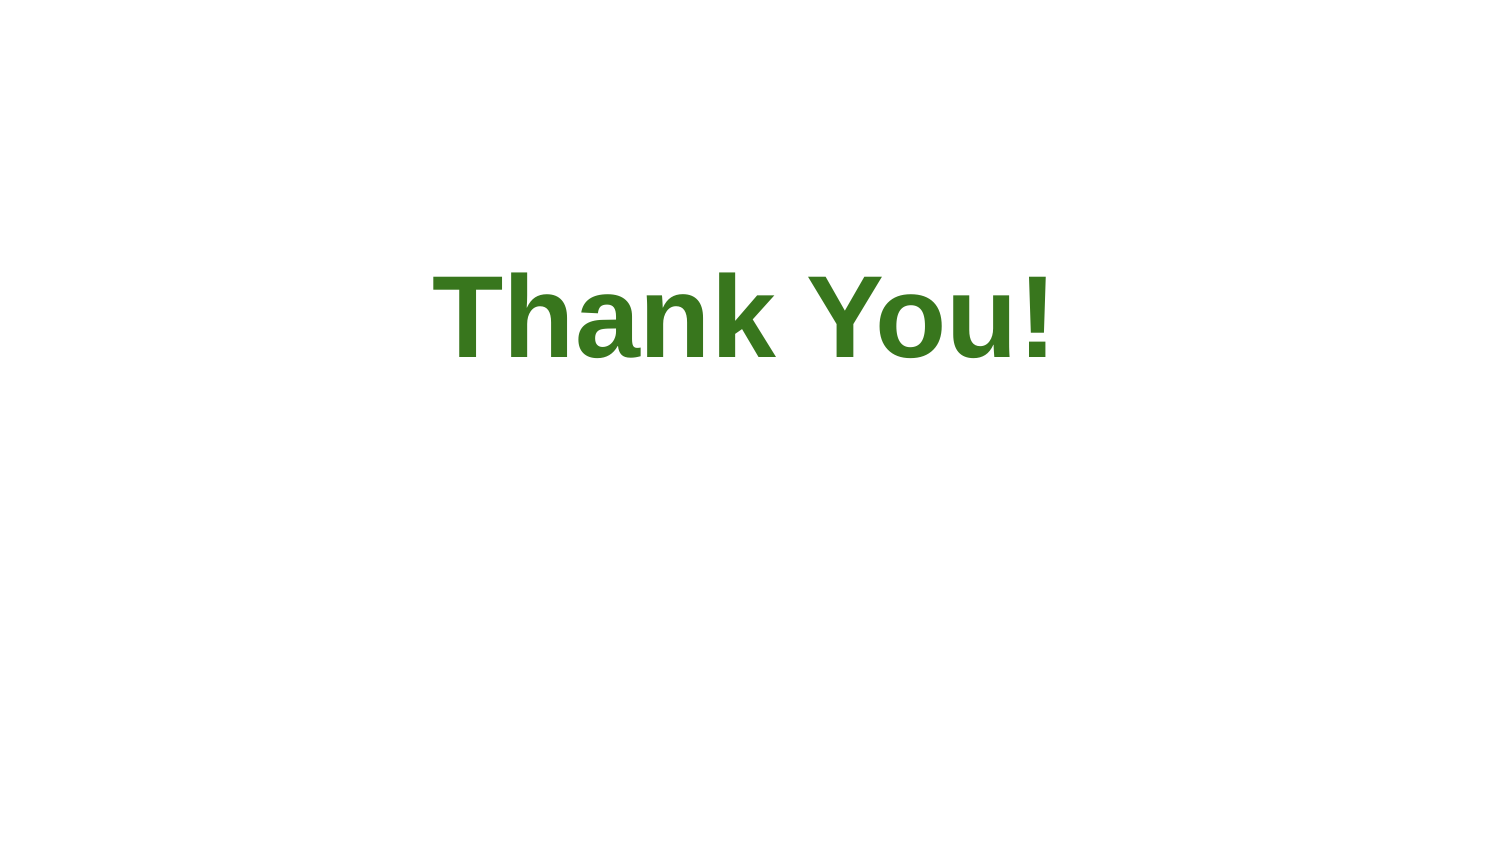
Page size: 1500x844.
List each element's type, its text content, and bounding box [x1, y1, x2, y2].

text_box Thank You! [27, 40, 1473, 466]
